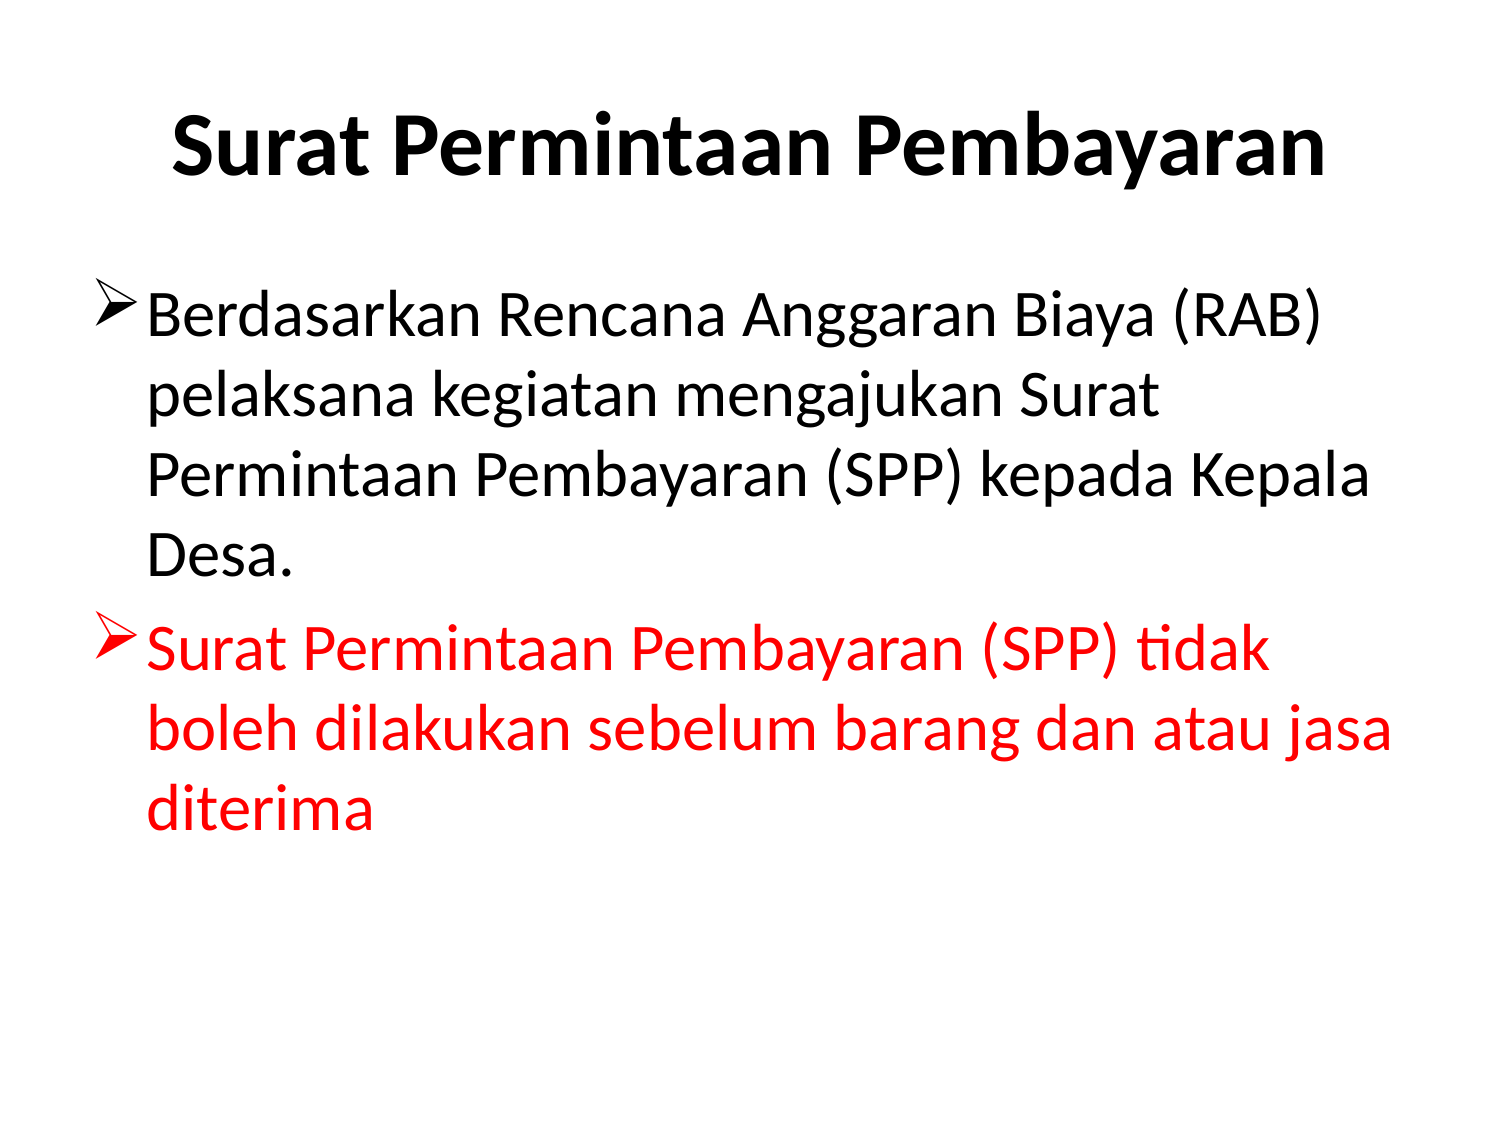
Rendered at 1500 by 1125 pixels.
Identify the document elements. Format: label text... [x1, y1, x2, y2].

title Surat Permintaan Pembayaran [75, 45, 1425, 233]
list Berdasarkan Rencana Anggaran Biaya (RAB) pelaksana kegiatan mengajukan Surat Permintaan Pembayaran (SPP) kepada Kepala Desa. Surat Permintaan Pembayaran (SPP) tidak boleh dilakukan sebelum barang dan atau jasa diterima [75, 262, 1425, 1005]
